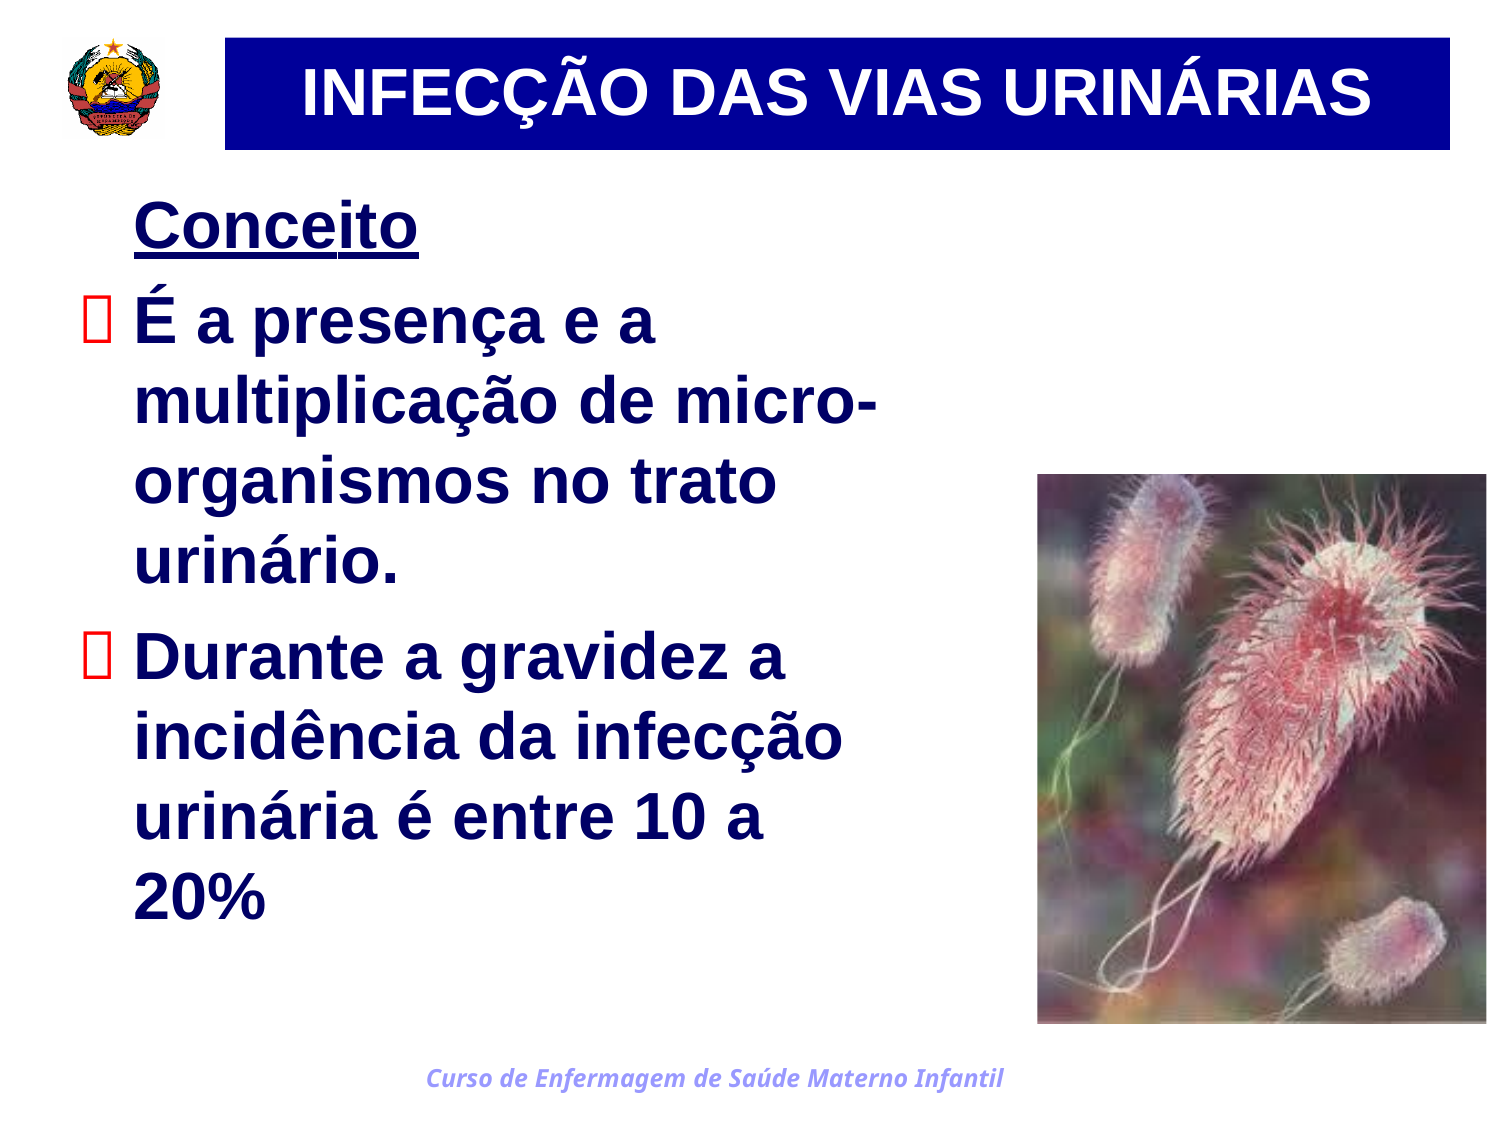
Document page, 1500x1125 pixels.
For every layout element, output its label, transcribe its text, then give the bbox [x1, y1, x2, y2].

text_box [62, 37, 165, 139]
text_box [1037, 474, 1487, 1024]
text_box Curso de Enfermagem de Saúde Materno Infantil [423, 1064, 1118, 1094]
text_box Conceito  É a presença e a multiplicação de micro- organismos no trato urinário.  Durante a gravidez a incidência da infecção urinária é entre 10 a 20% [75, 191, 927, 855]
text_box INFECÇÃO DAS VIAS URINÁRIAS [225, 37, 1450, 150]
